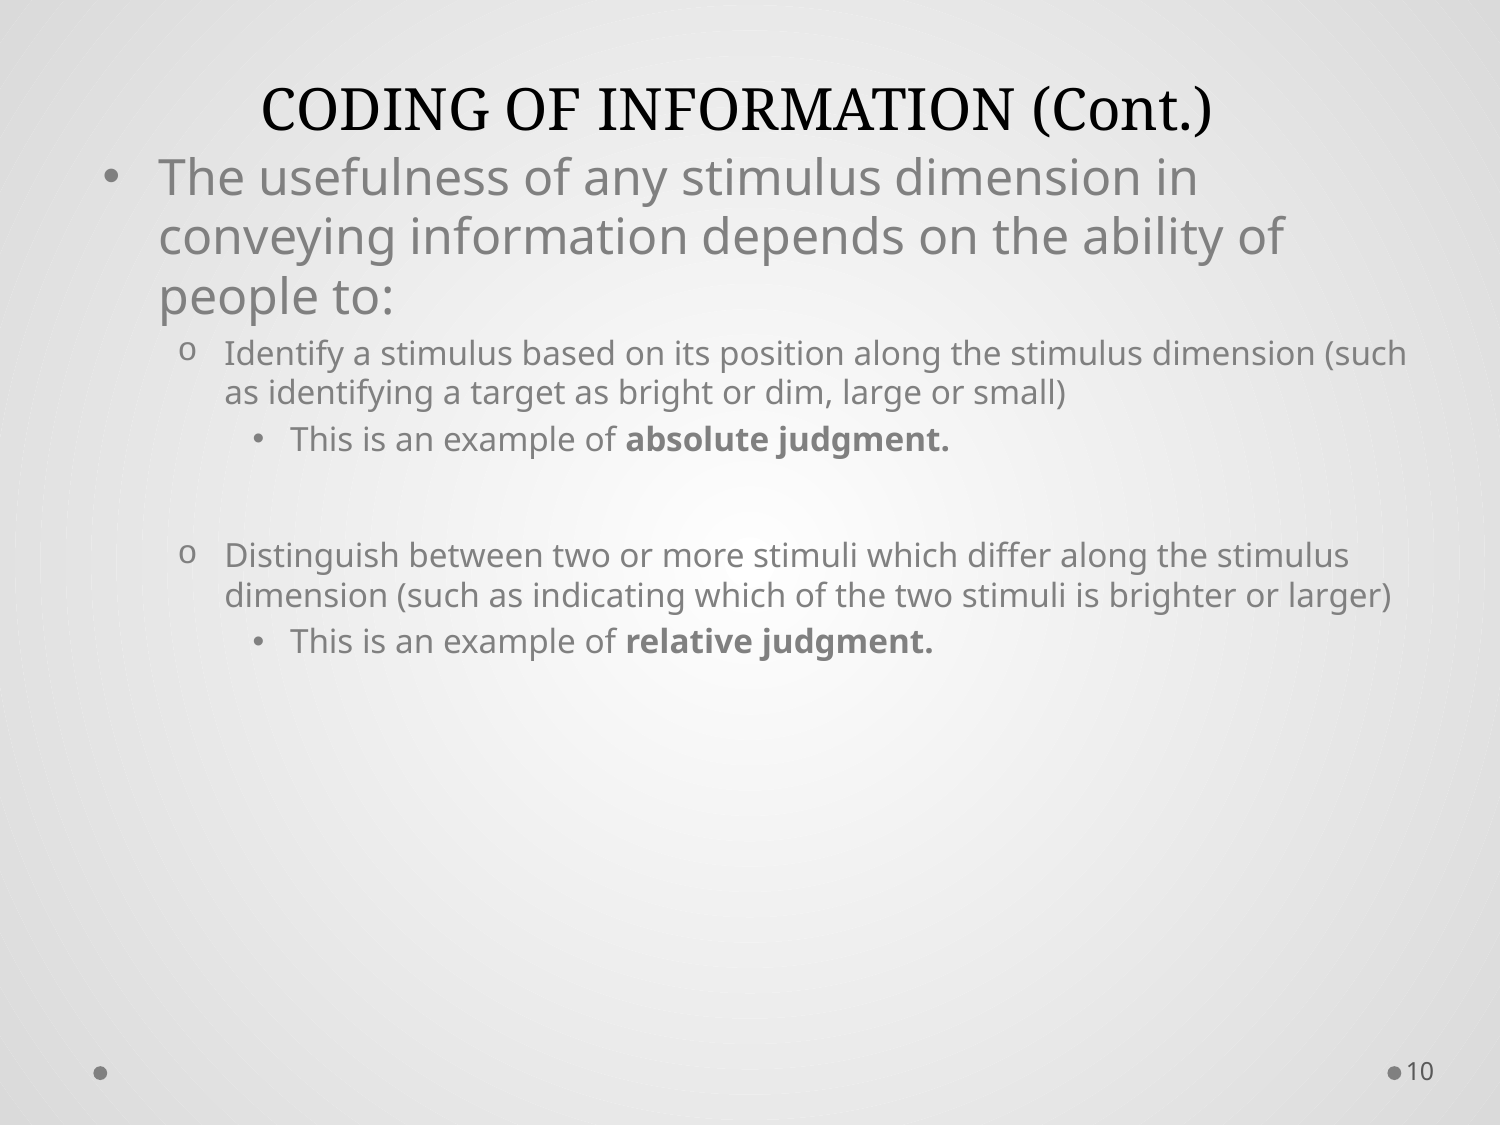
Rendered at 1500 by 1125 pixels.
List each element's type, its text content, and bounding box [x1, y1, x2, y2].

slide_number 10 [1401, 1042, 1494, 1103]
title CODING OF INFORMATION (Cont.) [62, 50, 1413, 150]
list The usefulness of any stimulus dimension in conveying information depends on the ability of people to: Identify a stimulus based on its position along the stimulus dimension (such as identifying a target as bright or dim, large or small) This is an example of absolute judgment. Distinguish between two or more stimuli which differ along the stimulus dimension (such as indicating which of the two stimuli is brighter or larger) This is an example of relative judgment. [87, 137, 1438, 1100]
